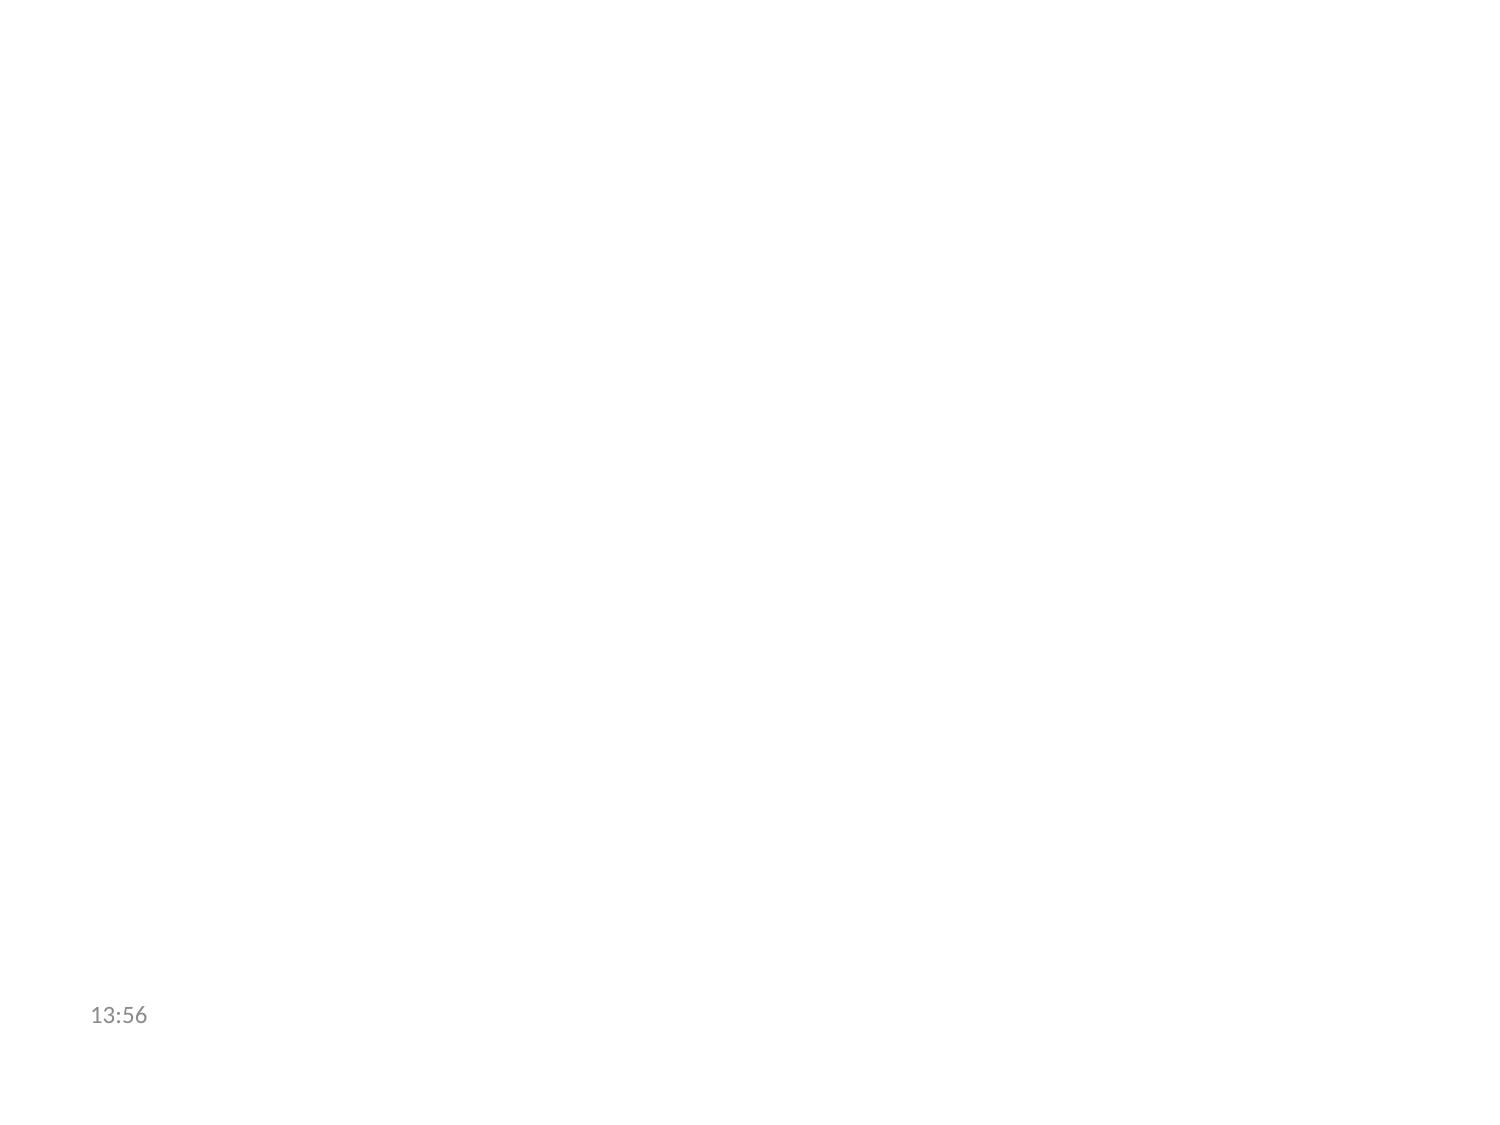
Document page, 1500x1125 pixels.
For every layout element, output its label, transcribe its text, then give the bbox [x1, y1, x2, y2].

text_box 15:35 [75, 983, 425, 1044]
